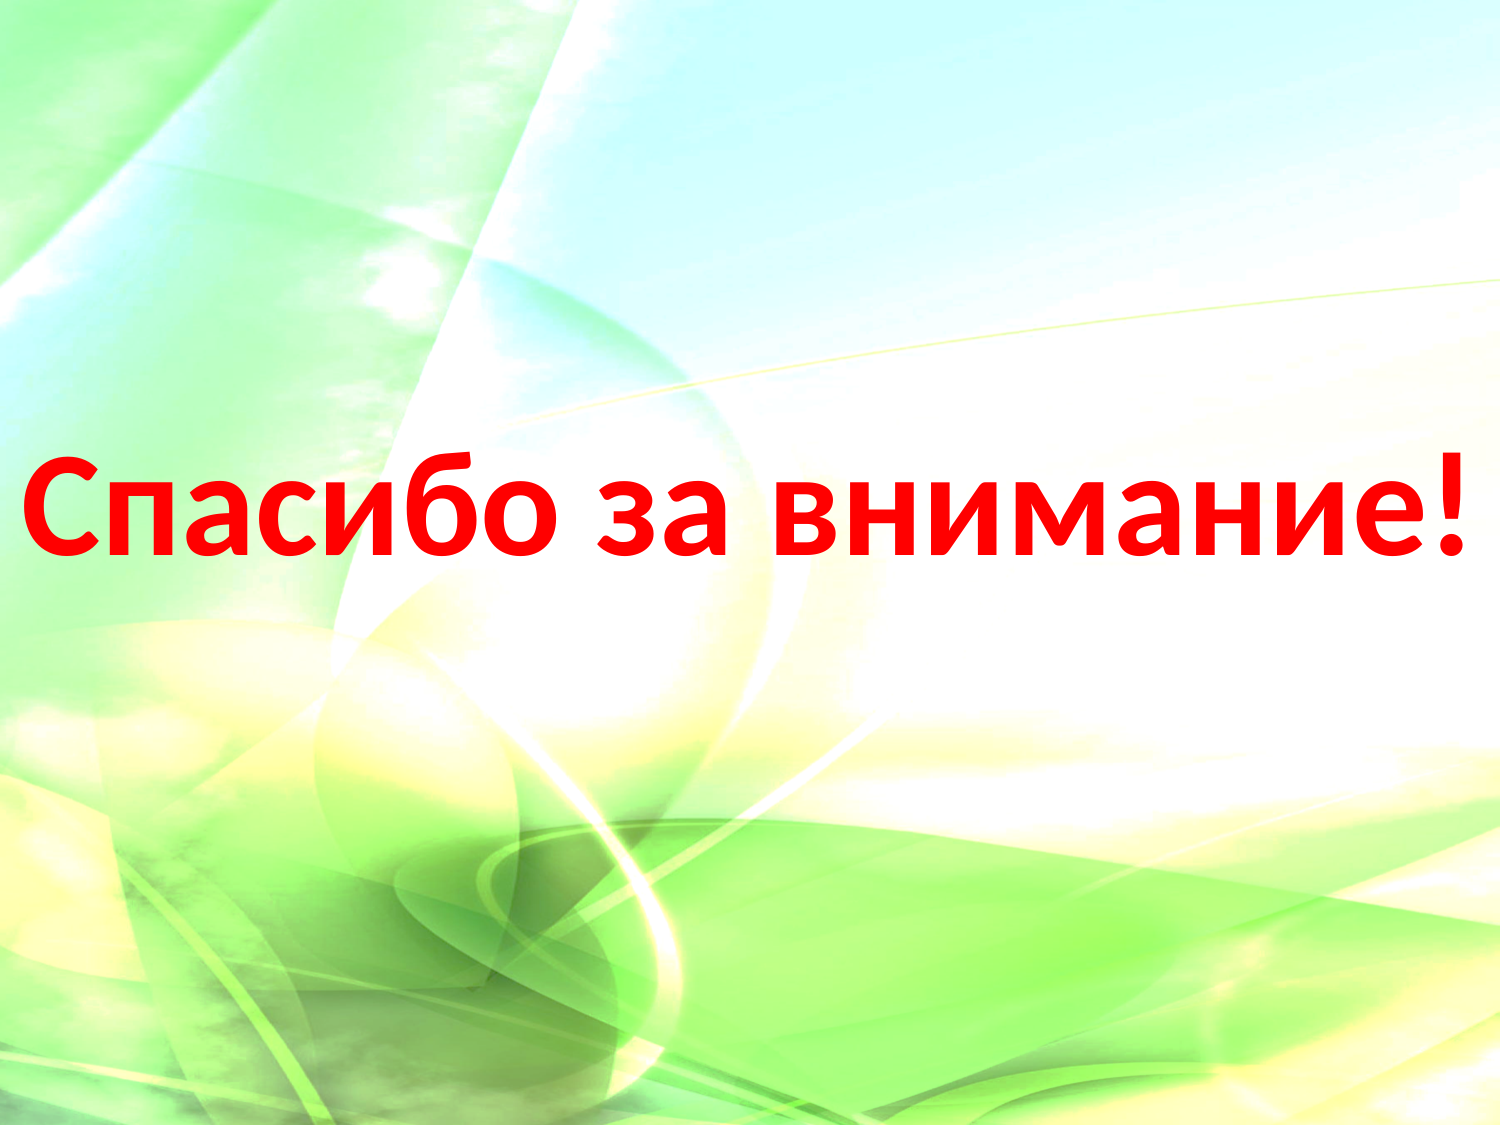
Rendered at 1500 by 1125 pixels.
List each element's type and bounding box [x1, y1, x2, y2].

list [0, 0, 1500, 1125]
